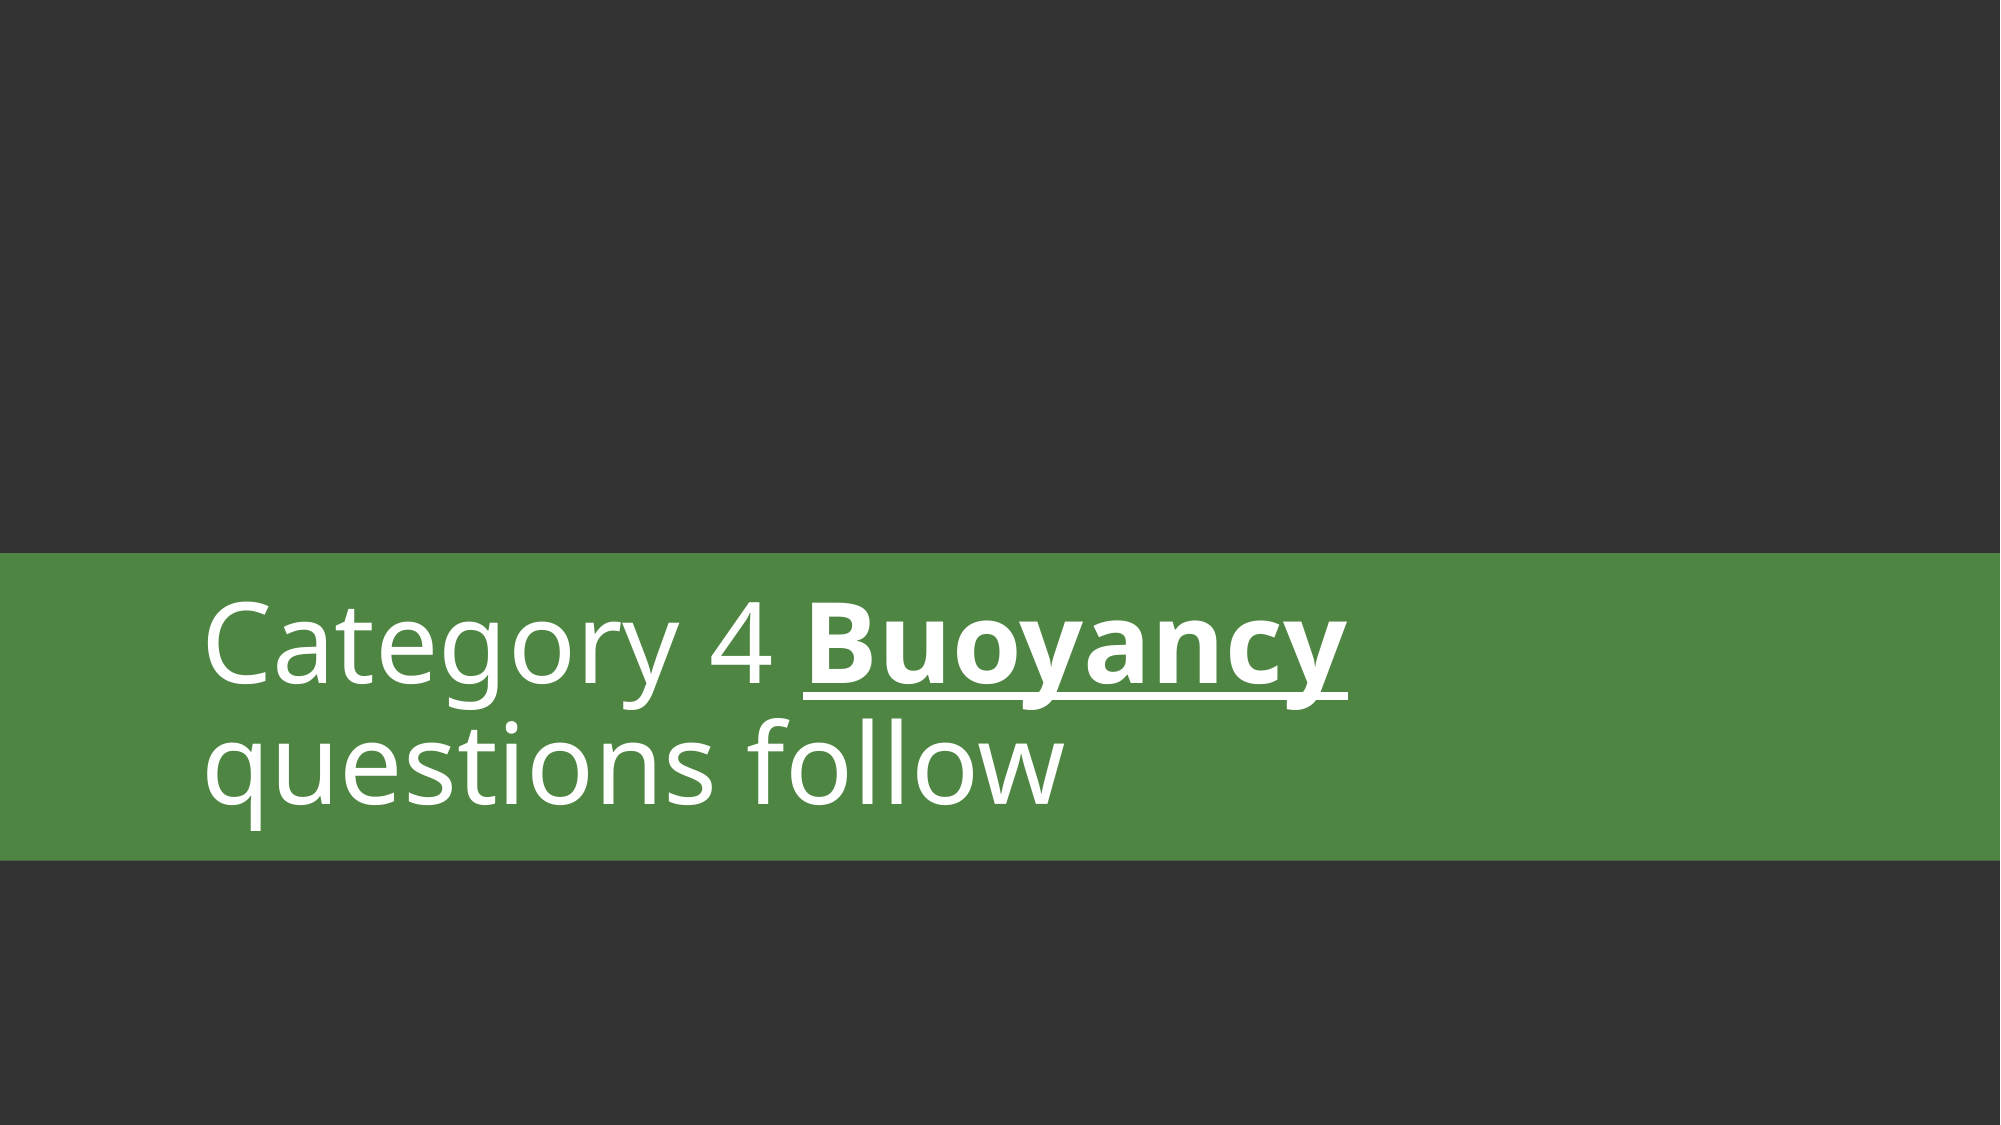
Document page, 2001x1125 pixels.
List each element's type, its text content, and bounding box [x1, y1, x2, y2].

title Category 4 Buoyancy questions follow [185, 577, 1963, 838]
